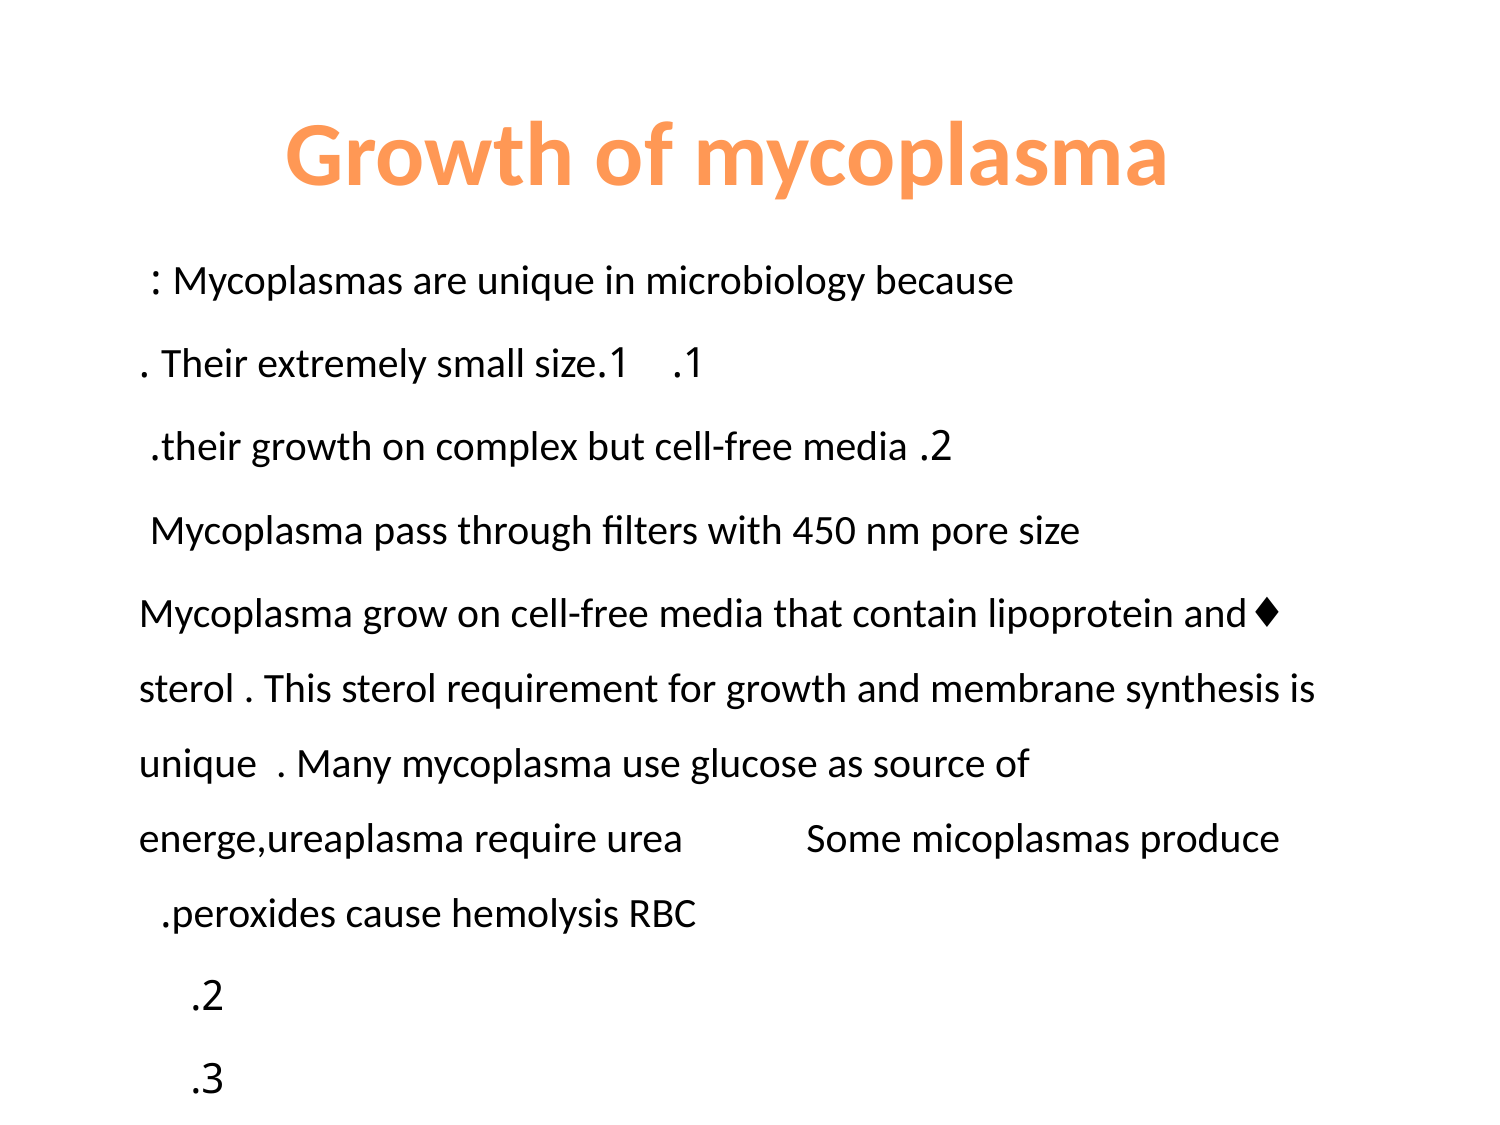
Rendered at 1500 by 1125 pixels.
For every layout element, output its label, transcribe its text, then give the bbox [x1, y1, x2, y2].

list Mycoplasmas are unique in microbiology because : 1.Their extremely small size . 2. their growth on complex but cell-free media. Mycoplasma pass through filters with 450 nm pore size ♦Mycoplasma grow on cell-free media that contain lipoprotein and sterol . This sterol requirement for growth and membrane synthesis is unique . Many mycoplasma use glucose as source of energe,ureaplasma require urea Some micoplasmas produce peroxides cause hemolysis RBC. [123, 219, 1376, 1024]
title Growth of mycoplasma [53, 66, 1404, 232]
